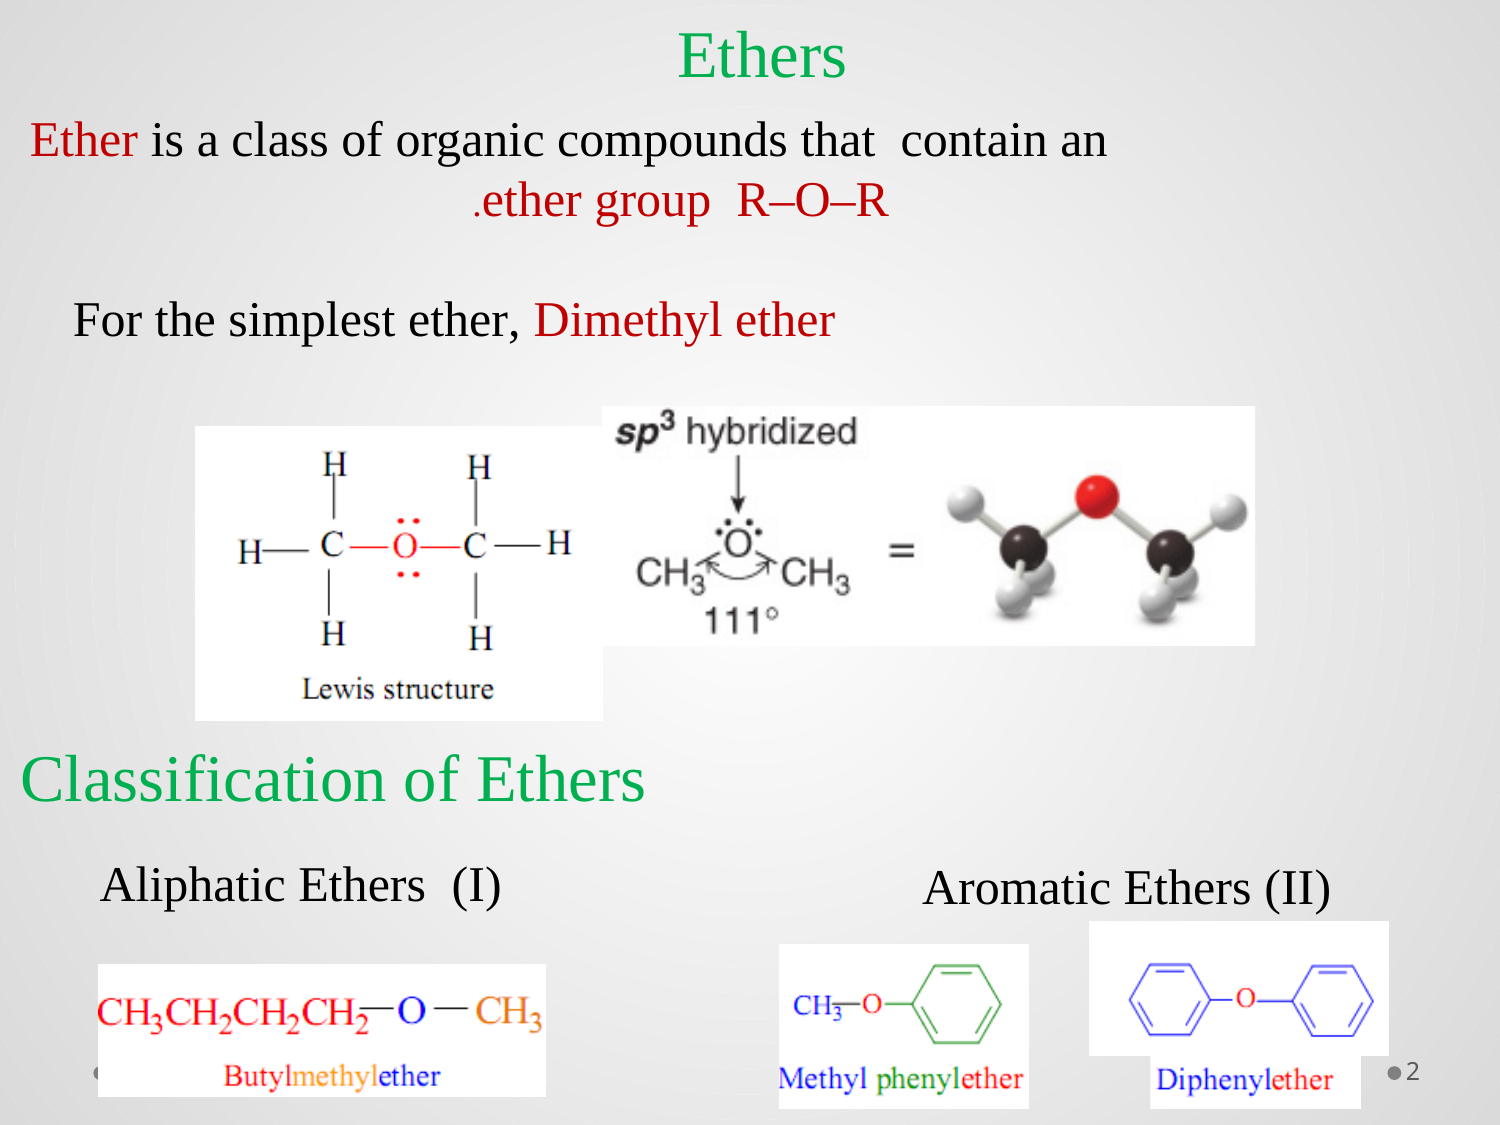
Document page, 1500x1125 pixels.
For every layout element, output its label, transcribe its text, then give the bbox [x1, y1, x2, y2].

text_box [1088, 921, 1390, 1109]
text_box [195, 406, 1256, 721]
text_box For the simplest ether, Dimethyl ether [0, 278, 851, 354]
picture [98, 963, 546, 1098]
text_box Ethers [662, 3, 863, 98]
picture [779, 943, 1029, 1109]
slide_number 2 [1401, 1042, 1494, 1103]
text_box (II) Aromatic Ethers [890, 846, 1346, 922]
text_box Ether is a class of organic compounds that contain an ether group R–O–R. [2, 99, 1350, 234]
text_box (I) Aliphatic Ethers [84, 843, 527, 919]
text_box Classification of Ethers [5, 727, 663, 823]
